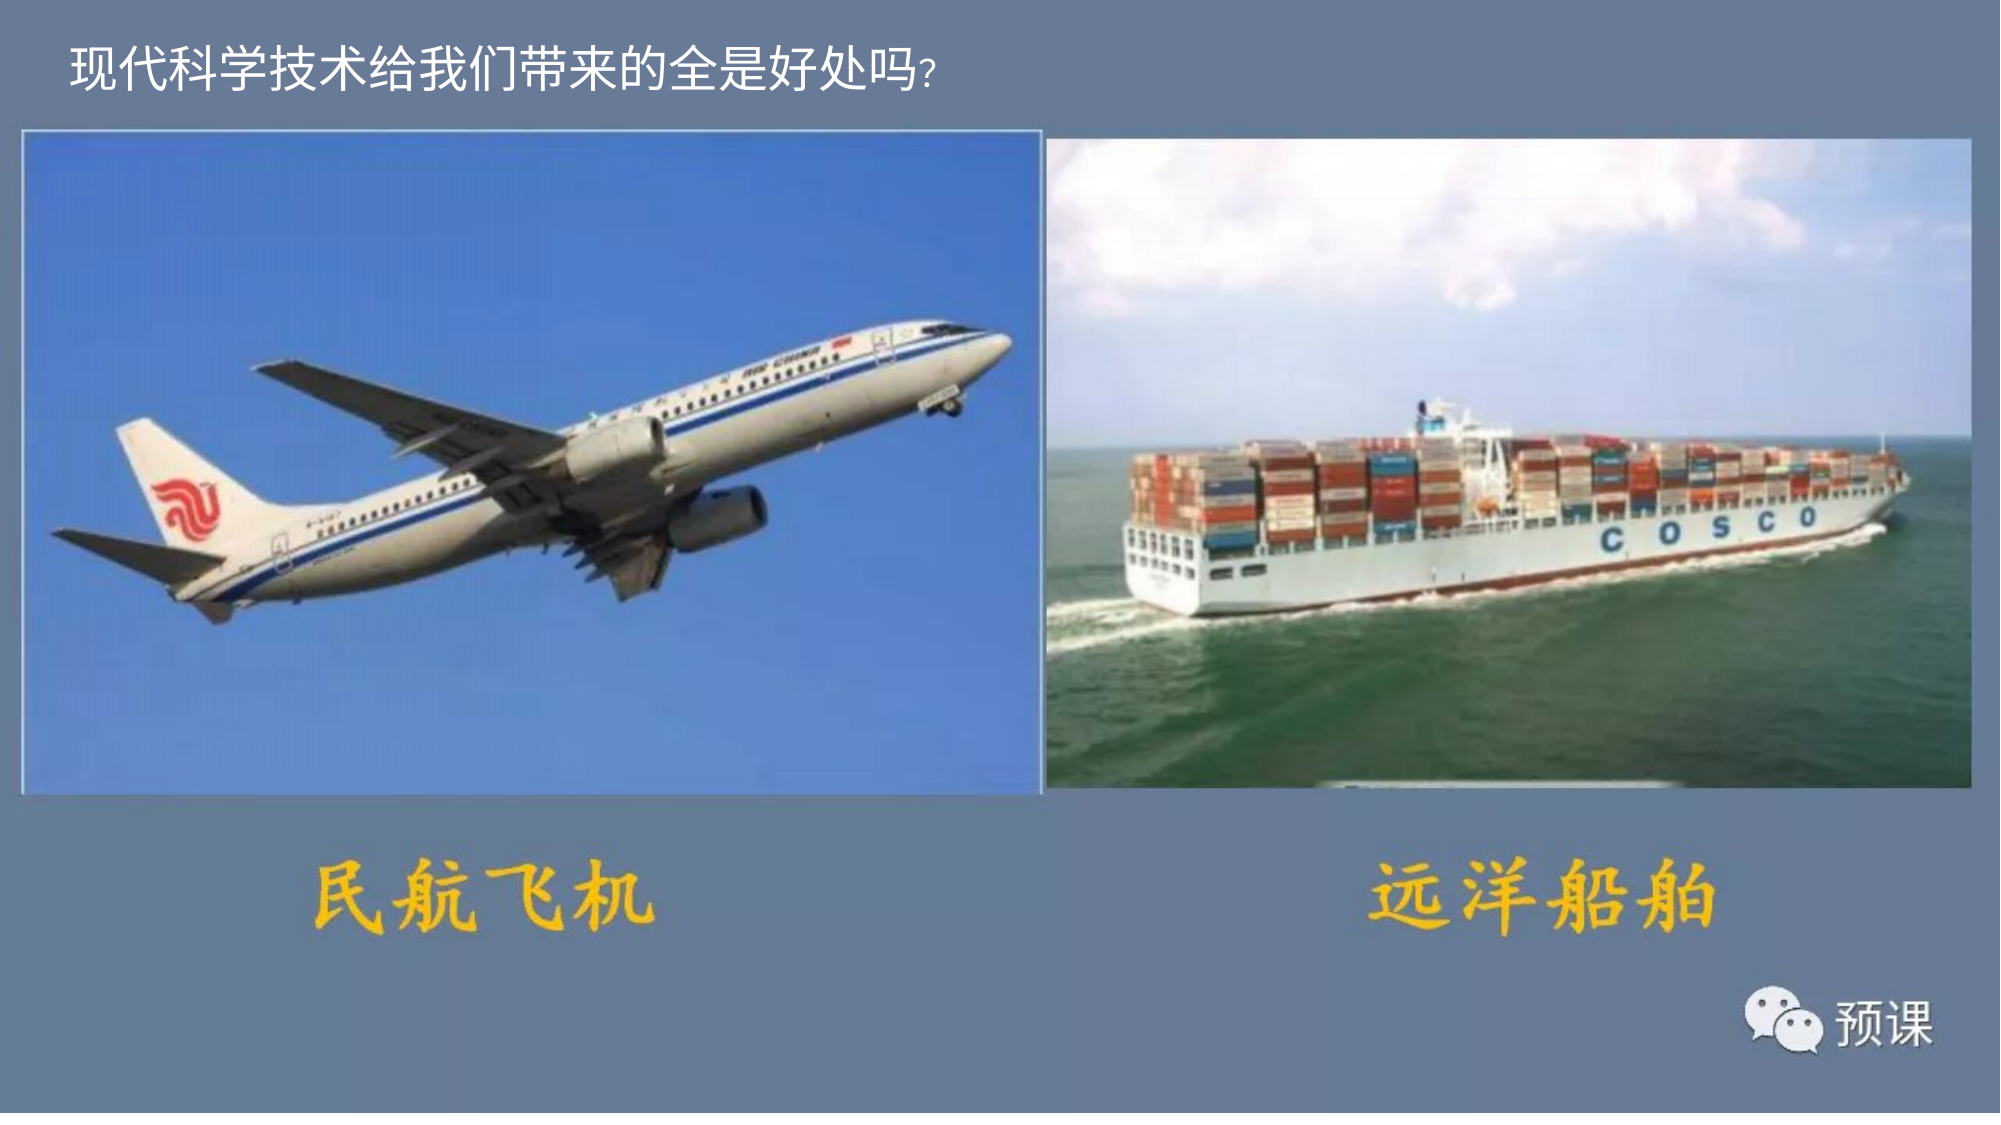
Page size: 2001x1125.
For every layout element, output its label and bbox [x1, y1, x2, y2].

list [0, 0, 2000, 1113]
